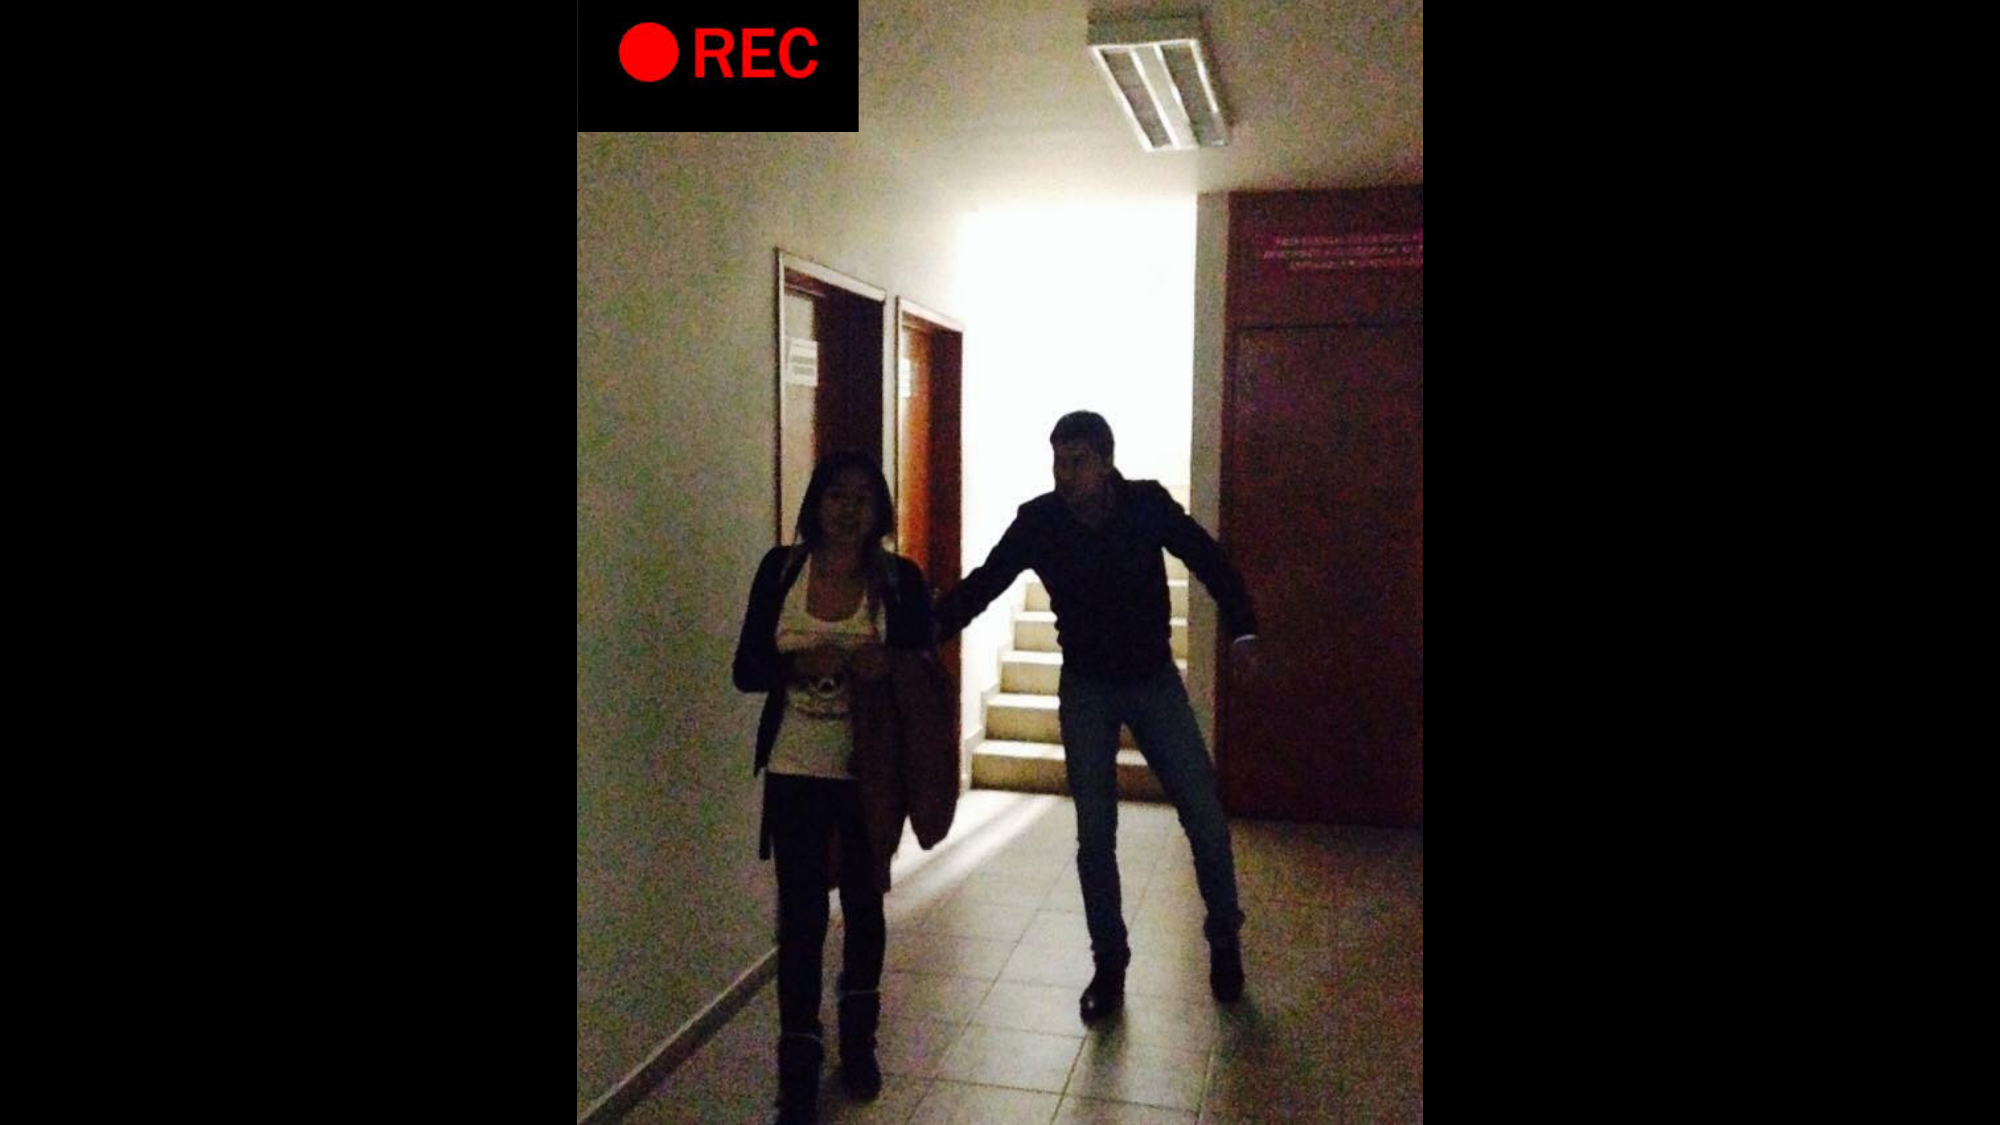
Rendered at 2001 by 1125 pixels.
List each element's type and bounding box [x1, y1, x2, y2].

picture [577, 0, 1423, 1125]
